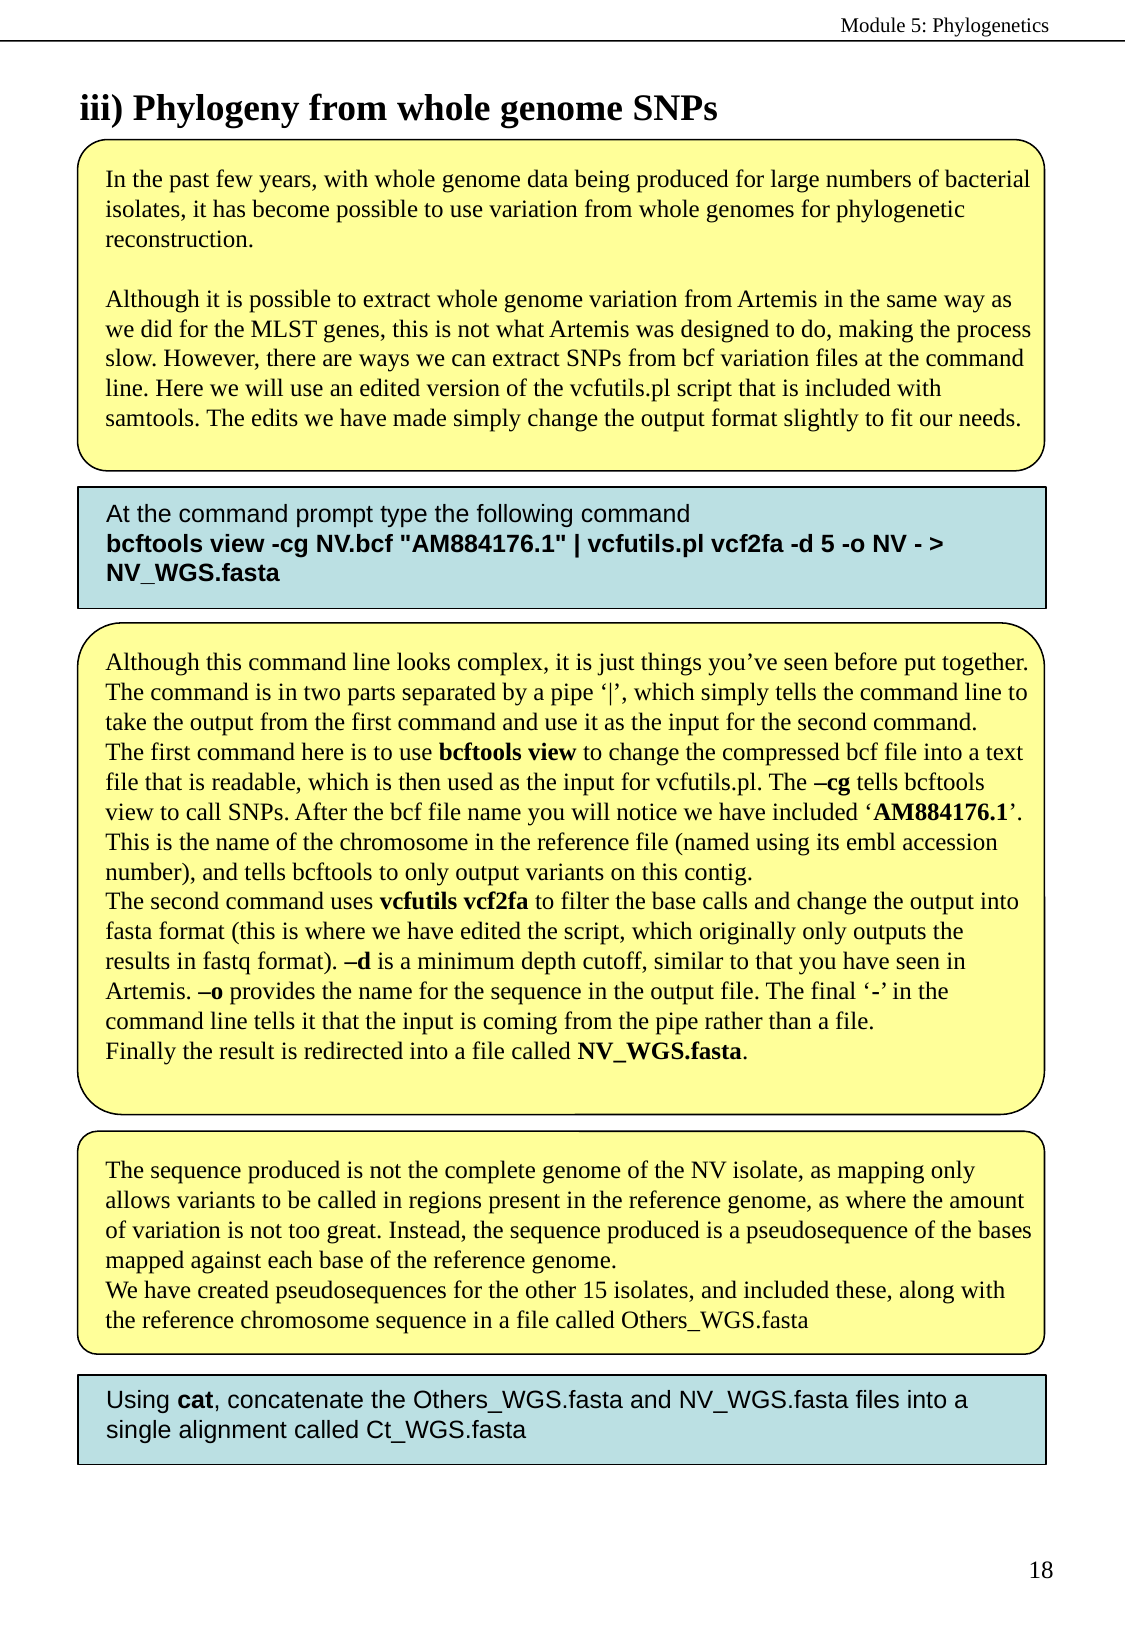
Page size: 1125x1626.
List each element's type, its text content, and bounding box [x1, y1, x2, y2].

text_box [77, 1374, 1047, 1465]
text_box [77, 622, 1045, 1115]
text_box [77, 139, 1045, 471]
text_box Although this command line looks complex, it is just things you’ve seen before put together. The command is in two parts separated by a pipe ‘|’, which simply tells the command line to take the output from the first command and use it as the input for the second command. The first command here is to use bcftools view to change the compressed bcf file into a text file that is readable, which is then used as the input for vcfutils.pl. The –cg tells bcftools view to call SNPs. After the bcf file name you will notice we have included ‘AM884176.1’. This is the name of the chromosome in the reference file (named using its embl accession number), and tells bcftools to only output variants on this contig. The second command uses vcfutils vcf2fa to filter the base calls and change the output into fasta format (this is where we have edited the script, which originally only outputs the results in fastq format). –d is a minimum depth cutoff, similar to that you have seen in Artemis. –o provides the name for the sequence in the output file. The final ‘-’ in the command line tells it that the input is coming from the pipe rather than a file. Finally the result is redirected into a file called NV_WGS.fasta. [90, 638, 1048, 1073]
slide_number 18 [806, 1545, 1069, 1593]
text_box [77, 486, 1047, 609]
text_box iii) Phylogeny from whole genome SNPs [64, 75, 999, 136]
text_box In the past few years, with whole genome data being produced for large numbers of bacterial isolates, it has become possible to use variation from whole genomes for phylogenetic reconstruction. Although it is possible to extract whole genome variation from Artemis in the same way as we did for the MLST genes, this is not what Artemis was designed to do, making the process slow. However, there are ways we can extract SNPs from bcf variation files at the command line. Here we will use an edited version of the vcfutils.pl script that is included with samtools. The edits we have made simply change the output format slightly to fit our needs. [90, 154, 1048, 440]
text_box [77, 1131, 1044, 1355]
text_box The sequence produced is not the complete genome of the NV isolate, as mapping only allows variants to be called in regions present in the reference genome, as where the amount of variation is not too great. Instead, the sequence produced is a pseudosequence of the bases mapped against each base of the reference genome. We have created pseudosequences for the other 15 isolates, and included these, along with the reference chromosome sequence in a file called Others_WGS.fasta [90, 1146, 1048, 1341]
